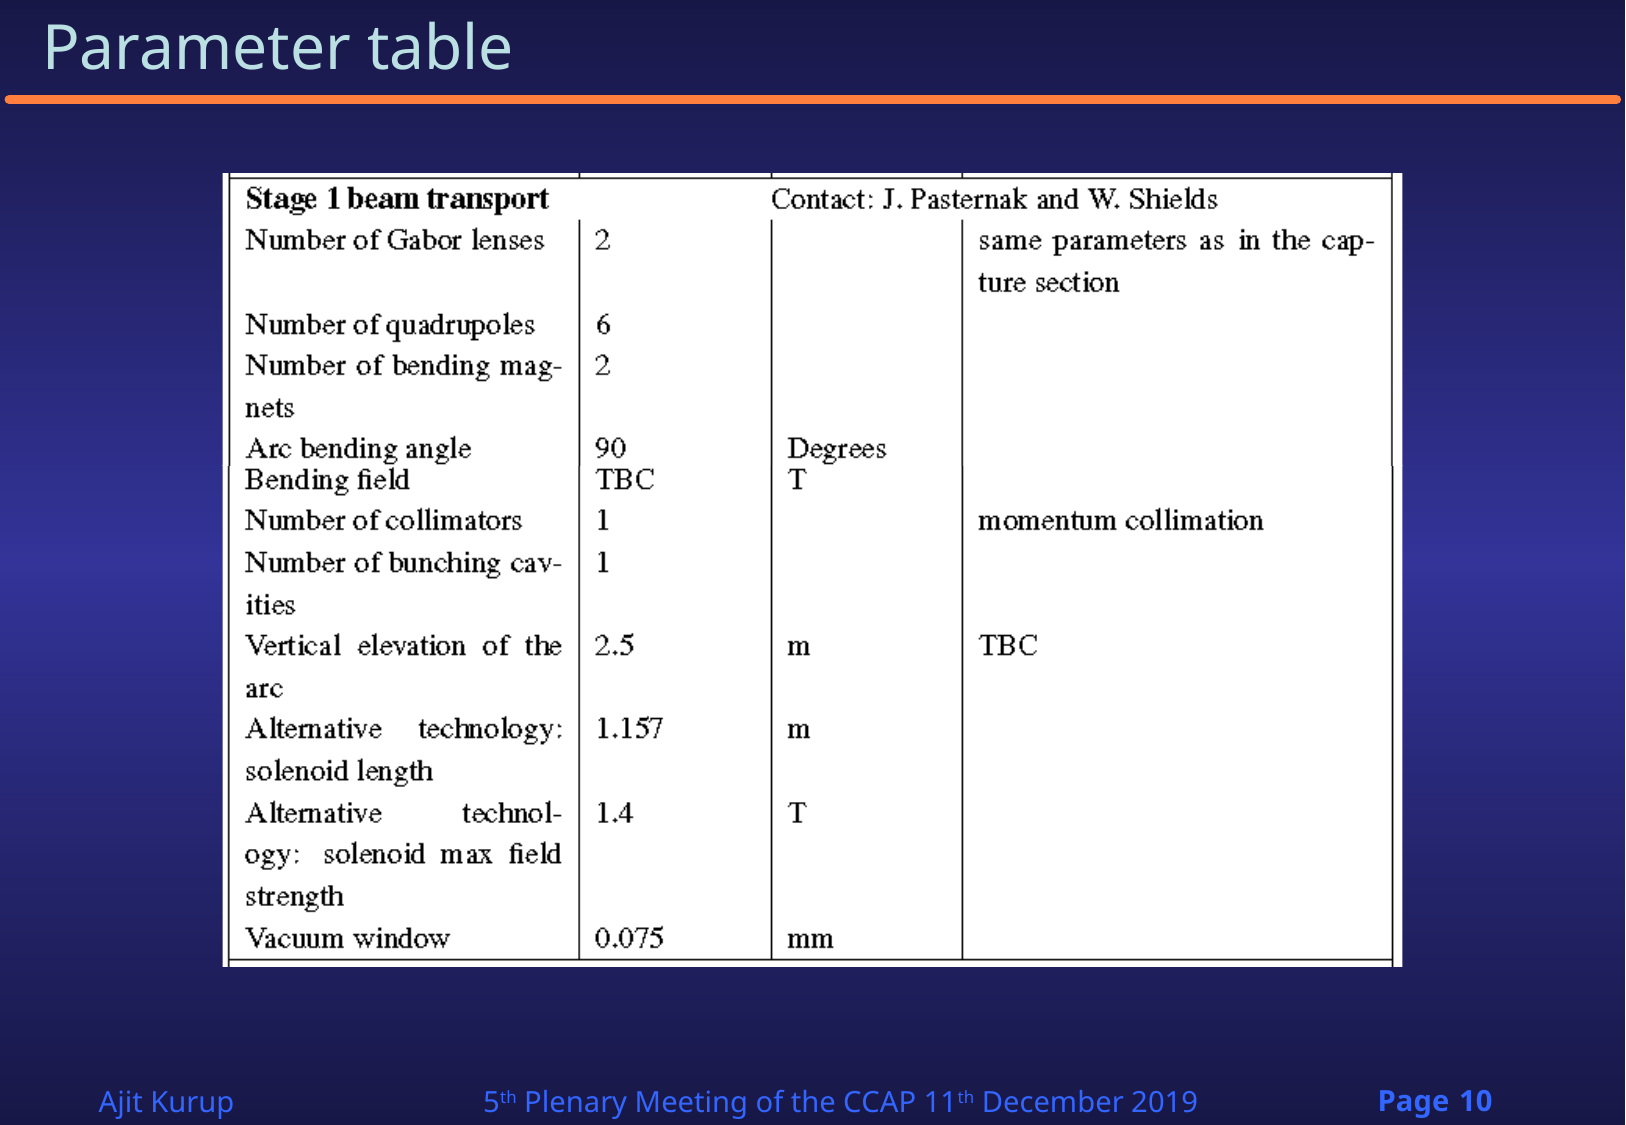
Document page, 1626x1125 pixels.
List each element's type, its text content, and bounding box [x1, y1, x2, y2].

title Parameter table [27, 0, 1490, 90]
picture [222, 173, 1403, 967]
